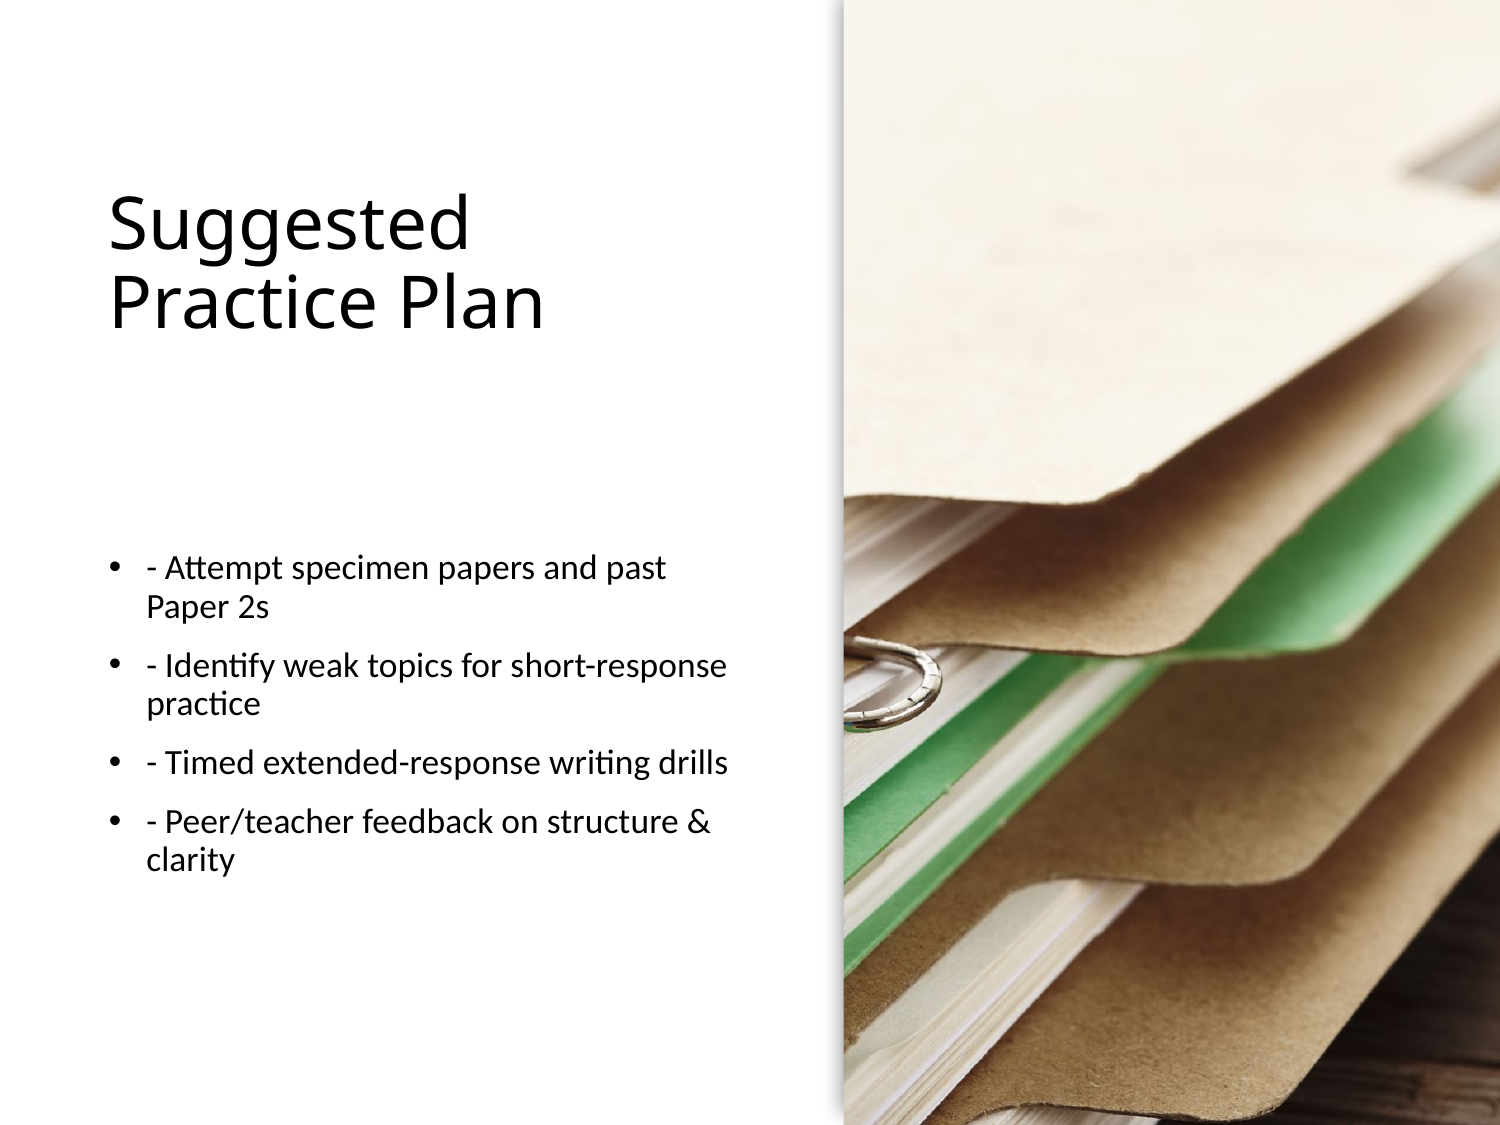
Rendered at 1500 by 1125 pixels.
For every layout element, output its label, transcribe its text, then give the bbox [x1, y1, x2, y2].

list - Attempt specimen papers and past Paper 2s - Identify weak topics for short-response practice - Timed extended-response writing drills - Peer/teacher feedback on structure & clarity [93, 405, 750, 1024]
picture [843, 0, 1500, 1125]
title Suggested Practice Plan [93, 125, 750, 405]
